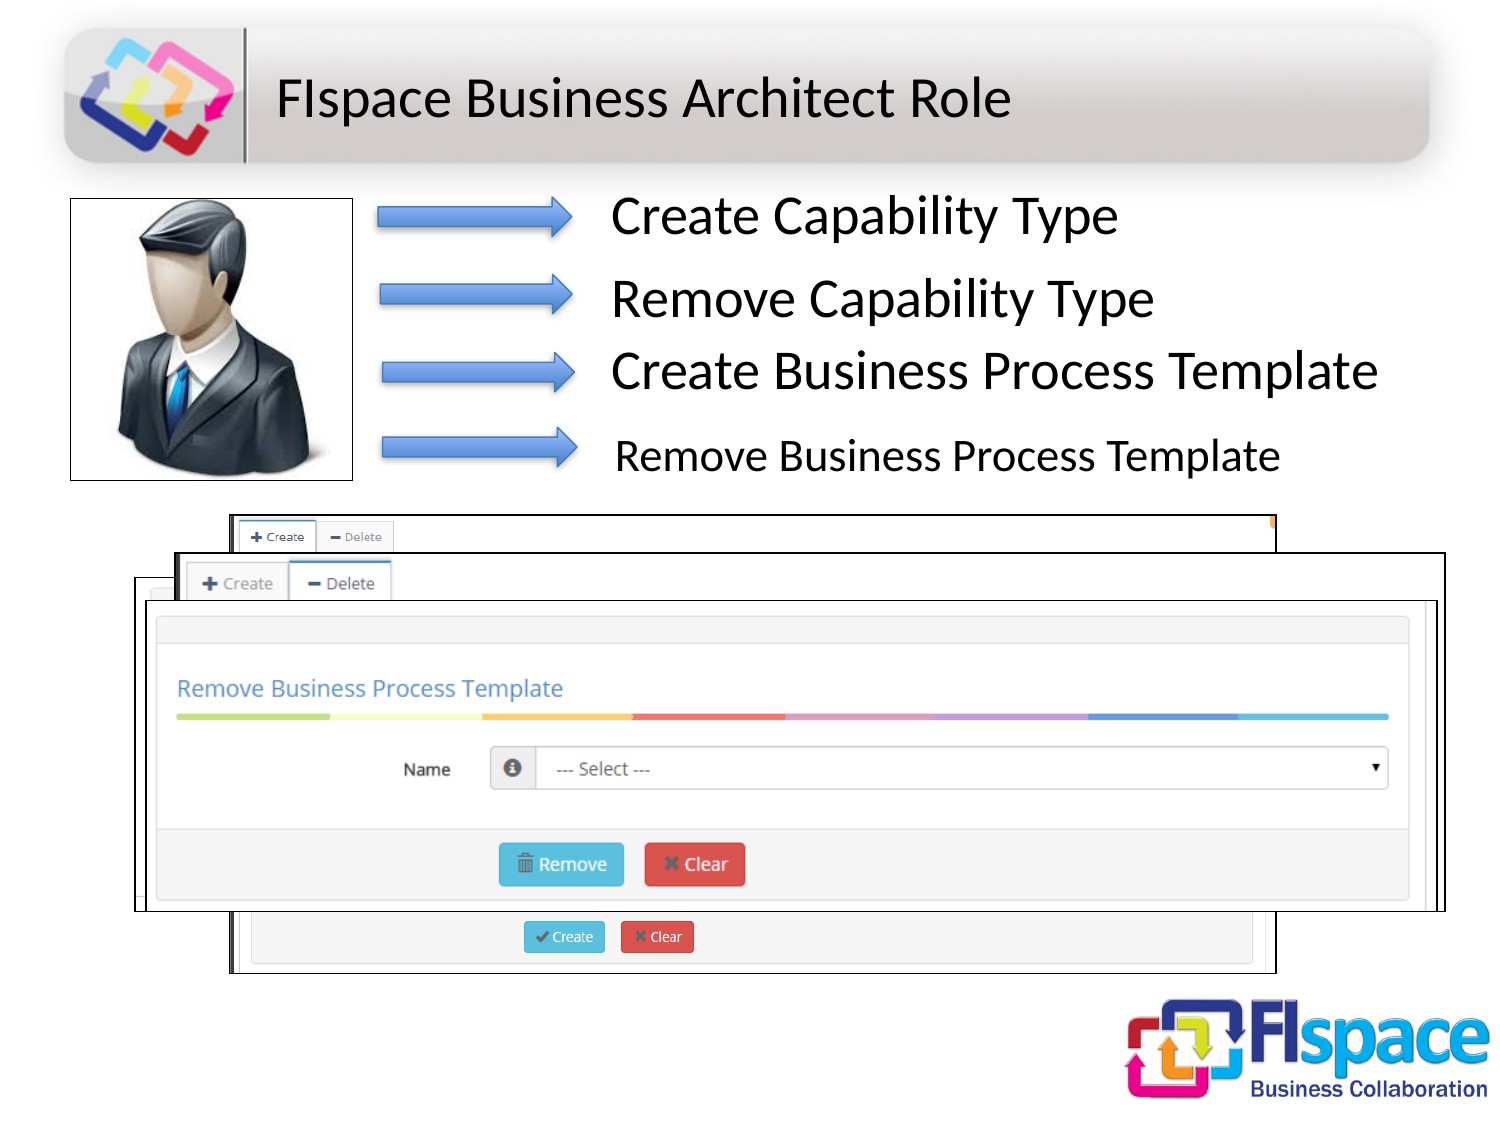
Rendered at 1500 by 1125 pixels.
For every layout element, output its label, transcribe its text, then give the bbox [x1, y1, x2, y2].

text_box [377, 196, 573, 238]
title FIspace Business Architect Role [261, 39, 1401, 149]
picture [1118, 993, 1496, 1101]
text_box [381, 351, 575, 393]
text_box Remove Business Process Template [600, 417, 1487, 490]
picture [135, 515, 1445, 974]
text_box Create Business Process Template [596, 326, 1483, 431]
text_box Create Capability Type [596, 171, 1153, 253]
text_box [381, 426, 578, 468]
text_box [379, 273, 573, 315]
text_box Remove Capability Type [596, 253, 1256, 326]
picture [0, 0, 1500, 481]
